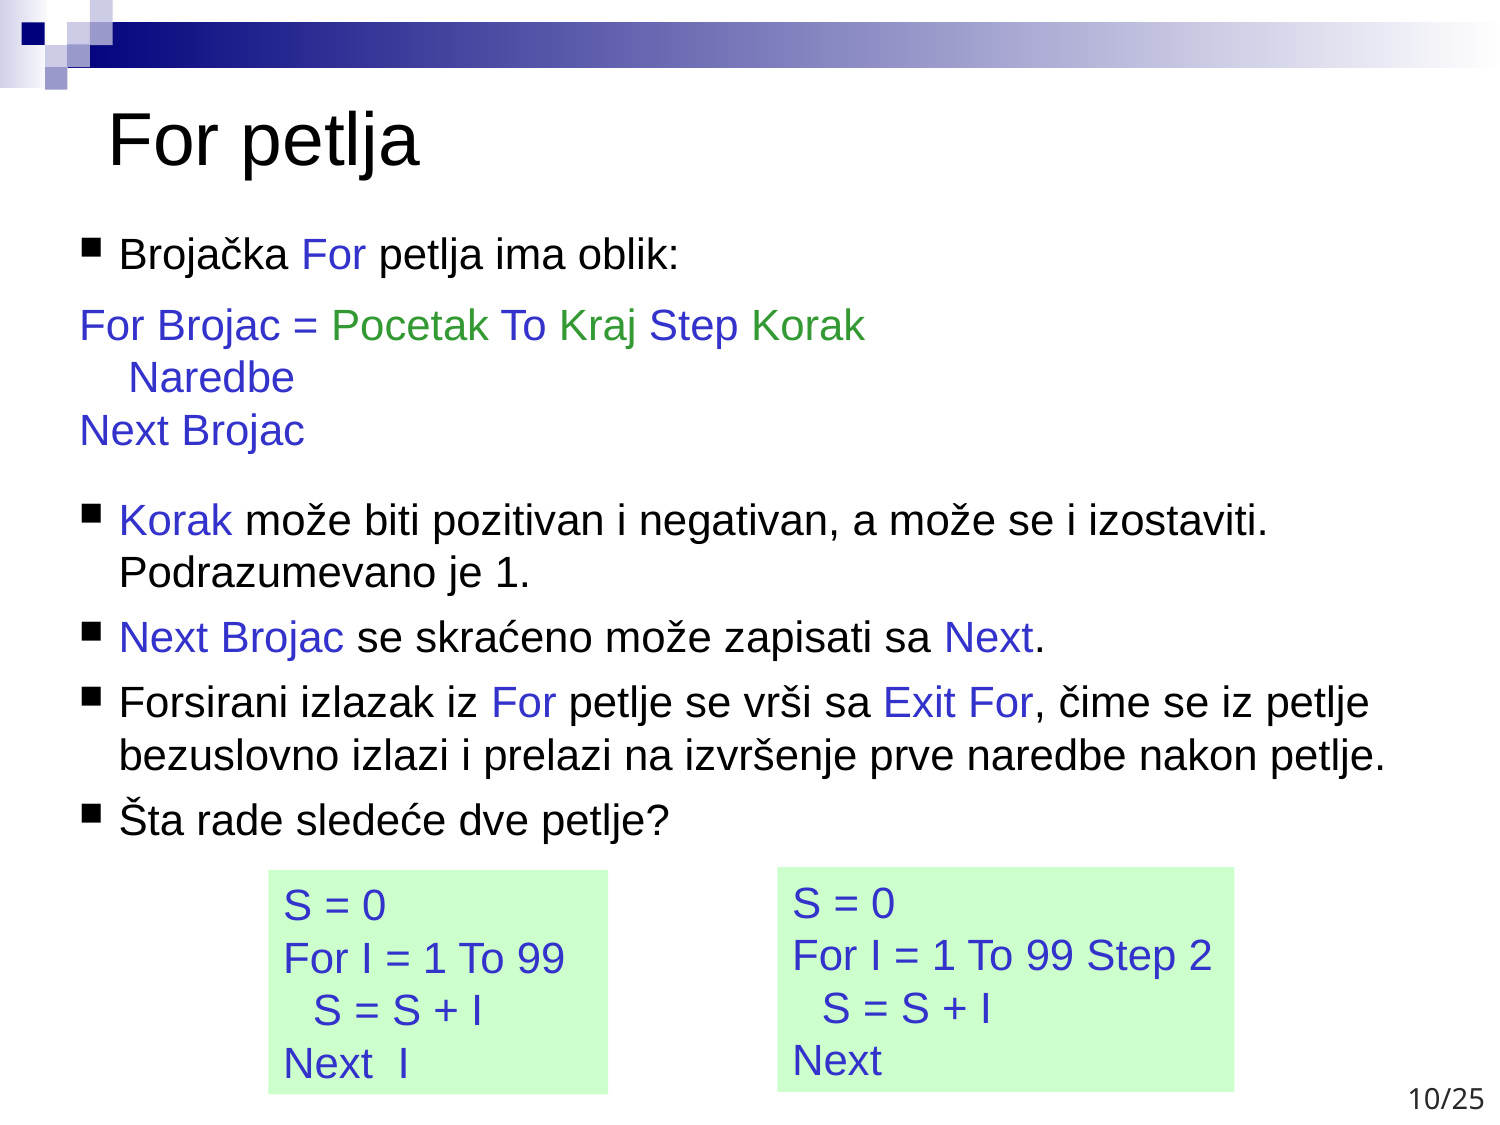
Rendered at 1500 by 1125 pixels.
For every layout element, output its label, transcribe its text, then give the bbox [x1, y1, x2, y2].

list Brojačka For petlja ima oblik: For Brojac = Pocetak To Kraj Step Korak Naredbe Next Brojac Korak može biti pozitivan i negativan, a može se i izostaviti. Podrazumevano je 1. Next Brojac se skraćeno može zapisati sa Next. Forsirani izlazak iz For petlje se vrši sa Exit For, čime se iz petlje bezuslovno izlazi i prelazi na izvršenje prve naredbe nakon petlje. Šta rade sledeće dve petlje? [70, 217, 1430, 863]
title For petlja [92, 75, 446, 197]
text_box S = 0 For I = 1 To 99 Step 2 S = S + I Next [777, 867, 1235, 1092]
text_box S = 0 For I = 1 To 99 S = S + I Next I [268, 869, 609, 1095]
text_box 10/25 [1374, 1072, 1500, 1123]
